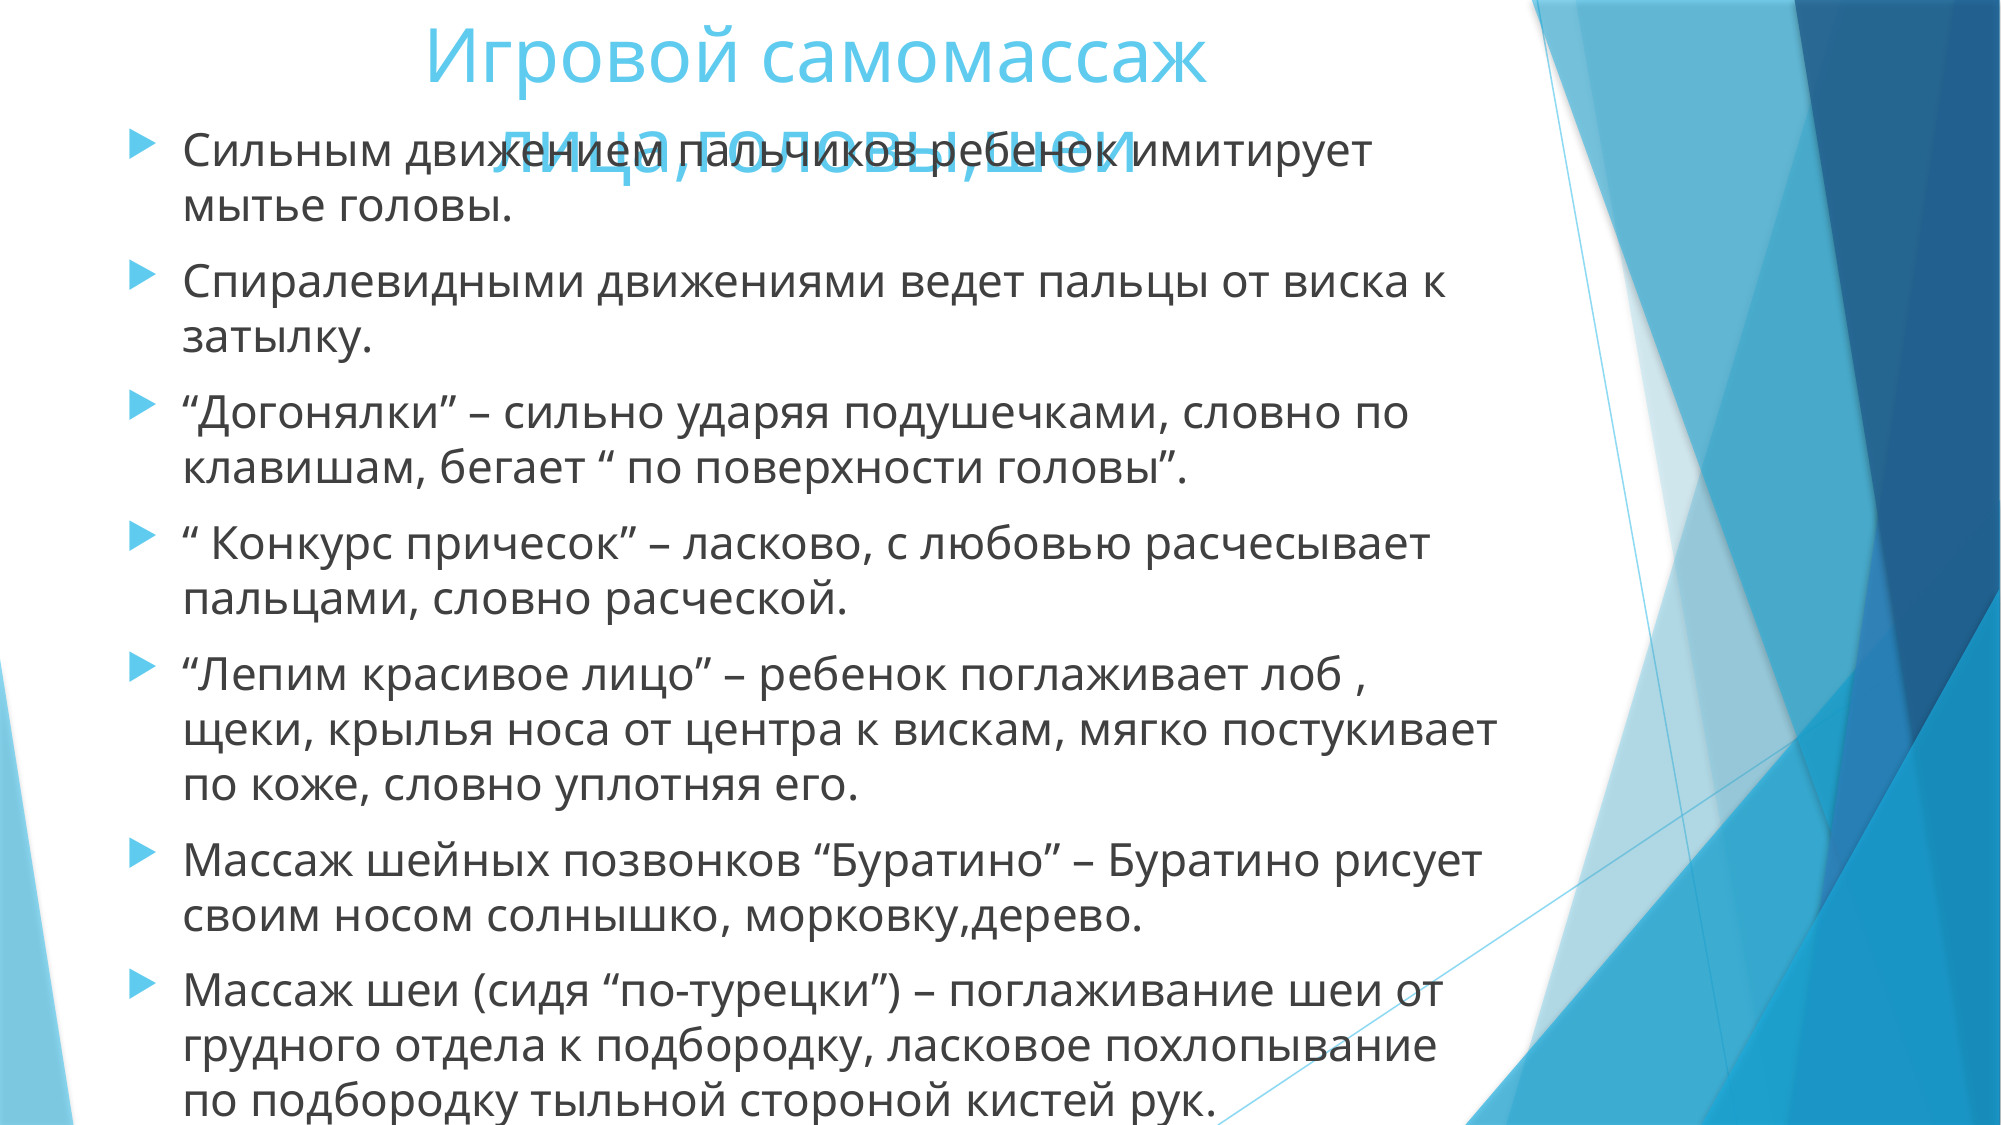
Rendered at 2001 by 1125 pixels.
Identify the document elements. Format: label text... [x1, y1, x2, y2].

list Сильным движением пальчиков ребенок имитирует мытье головы. Спиралевидными движениями ведет пальцы от виска к затылку. “Догонялки” – сильно ударяя подушечками, словно по клавишам, бегает “ по поверхности головы”. “ Конкурс причесок” – ласково, с любовью расчесывает пальцами, словно расческой. “Лепим красивое лицо” – ребенок поглаживает лоб , щеки, крылья носа от центра к вискам, мягко постукивает по коже, словно уплотняя его. Массаж шейных позвонков “Буратино” – Буратино рисует своим носом солнышко, морковку,дерево. Массаж шеи (сидя “по-турецки”) – поглаживание шеи от грудного отдела к подбородку, ласковое похлопывание по подбородку тыльной стороной кистей рук. [111, 113, 1522, 751]
title Игровой самомассаж лица,головы,шеи [111, 0, 1522, 113]
